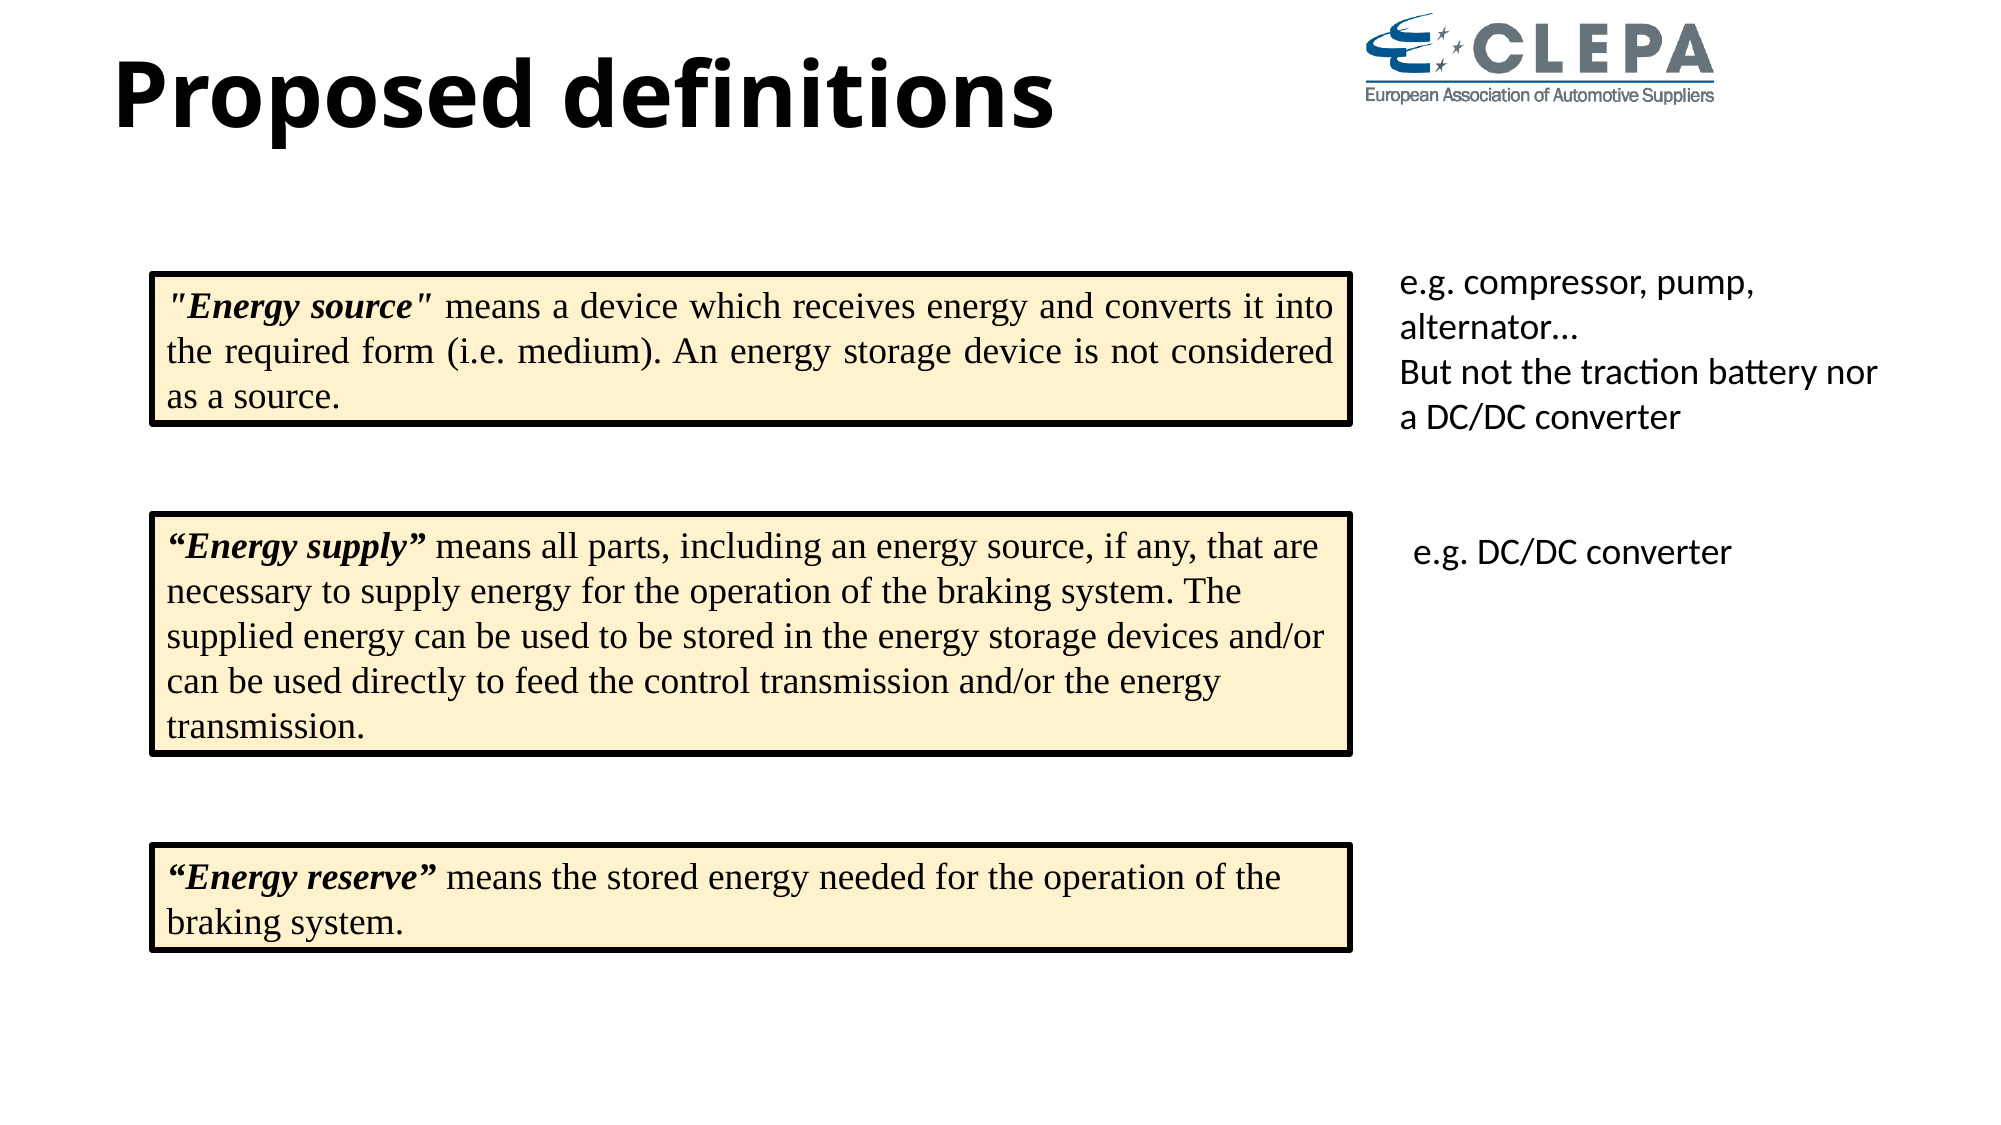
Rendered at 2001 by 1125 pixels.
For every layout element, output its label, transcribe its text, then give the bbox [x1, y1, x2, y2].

text_box e.g. DC/DC converter [1398, 519, 1917, 580]
text_box e.g. compressor, pump, alternator… But not the traction battery nor a DC/DC converter [1384, 249, 1903, 444]
title Proposed definitions [96, 35, 1822, 161]
text_box “Energy supply” means all parts, including an energy source, if any, that are necessary to supply energy for the operation of the braking system. The supplied energy can be used to be stored in the energy storage devices and/or can be used directly to feed the control transmission and/or the energy transmission. [151, 513, 1350, 754]
text_box “Energy reserve” means the stored energy needed for the operation of the braking system. [151, 844, 1350, 950]
text_box "Energy source" means a device which receives energy and converts it into the required form (i.e. medium). An energy storage device is not considered as a source. [151, 273, 1350, 424]
picture [1366, 13, 1714, 105]
